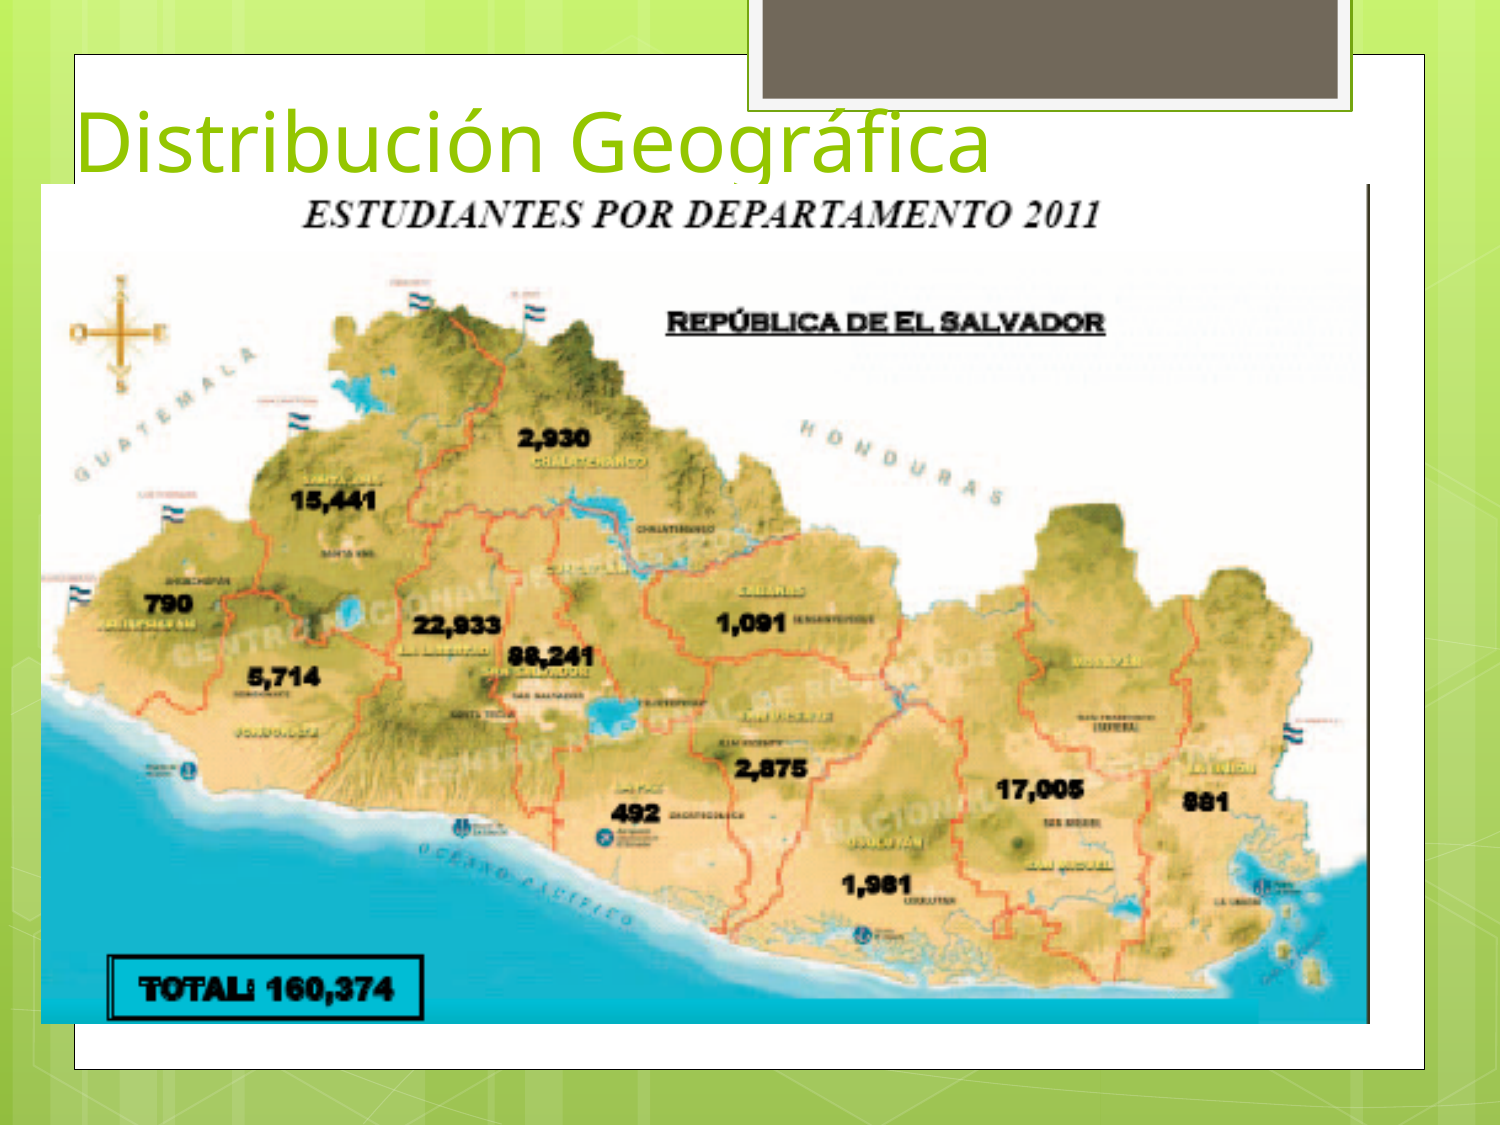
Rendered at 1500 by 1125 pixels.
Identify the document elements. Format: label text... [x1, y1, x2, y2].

title Distribución Geográfica [58, 8, 1211, 182]
picture [41, 184, 1370, 1024]
